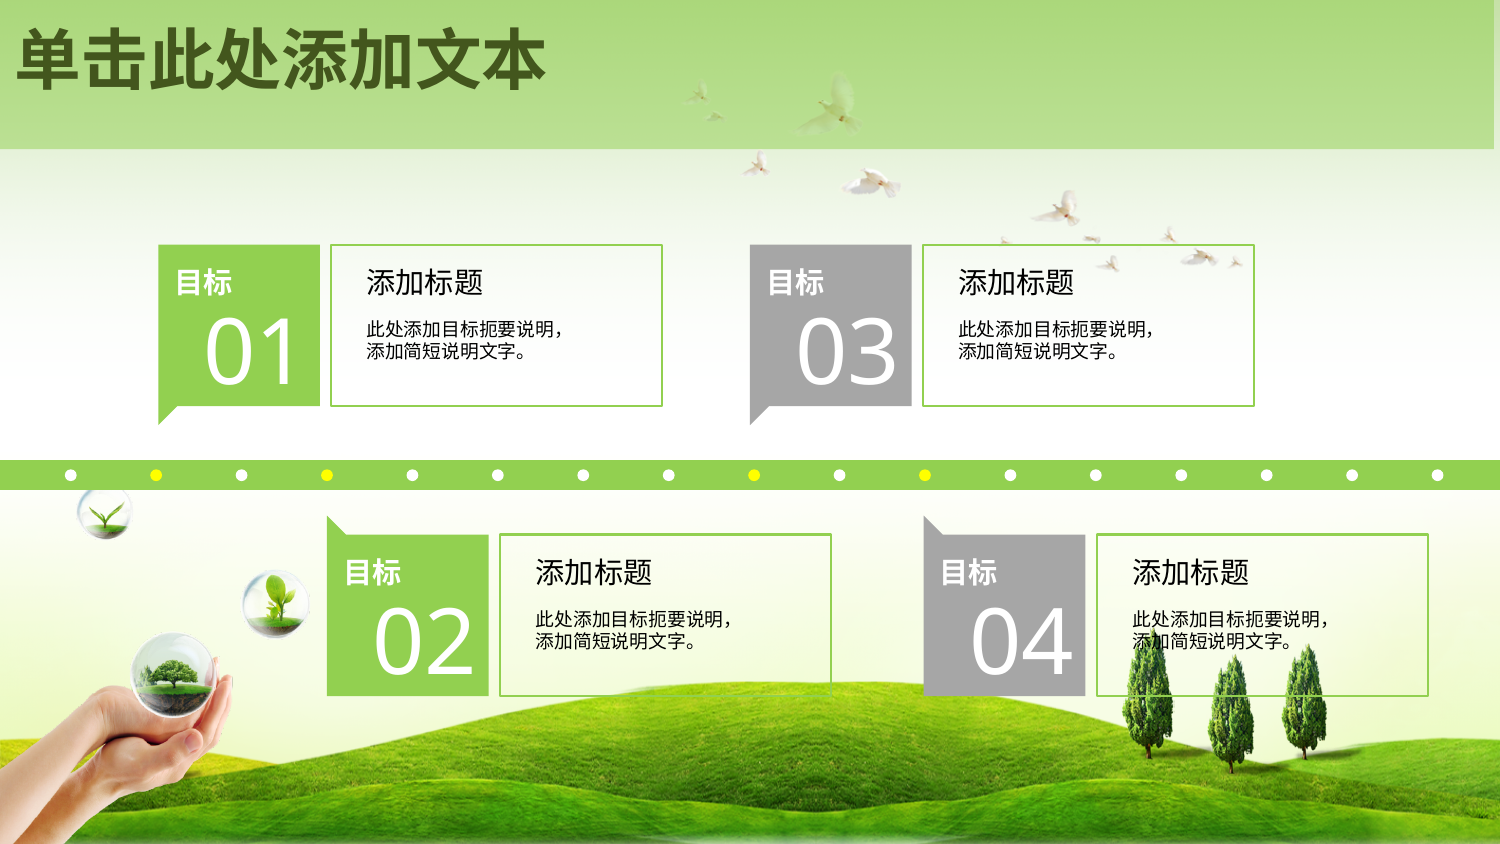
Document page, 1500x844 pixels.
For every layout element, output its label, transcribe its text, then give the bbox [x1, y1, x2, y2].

text_box [1431, 469, 1444, 482]
text_box [150, 469, 163, 482]
text_box [0, 460, 1500, 491]
text_box [577, 469, 590, 482]
text_box [491, 469, 504, 482]
picture [0, 491, 1500, 844]
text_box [922, 244, 1254, 407]
text_box [0, 0, 1496, 151]
text_box [833, 469, 846, 482]
text_box [235, 469, 248, 482]
text_box [1346, 469, 1359, 482]
text_box [406, 469, 419, 482]
text_box [1260, 469, 1273, 482]
text_box [1089, 469, 1102, 482]
picture [0, 0, 1500, 460]
text_box [1004, 469, 1017, 482]
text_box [923, 515, 1086, 697]
text_box [321, 469, 333, 482]
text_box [330, 244, 663, 407]
text_box [748, 469, 761, 482]
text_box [158, 244, 321, 426]
text_box [1175, 469, 1188, 482]
text_box [919, 469, 931, 482]
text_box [1096, 534, 1429, 697]
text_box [749, 244, 912, 426]
text_box [662, 469, 675, 482]
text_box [326, 515, 489, 697]
text_box [64, 469, 77, 482]
text_box 单击此处添加文本 [0, 10, 744, 106]
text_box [500, 534, 832, 697]
